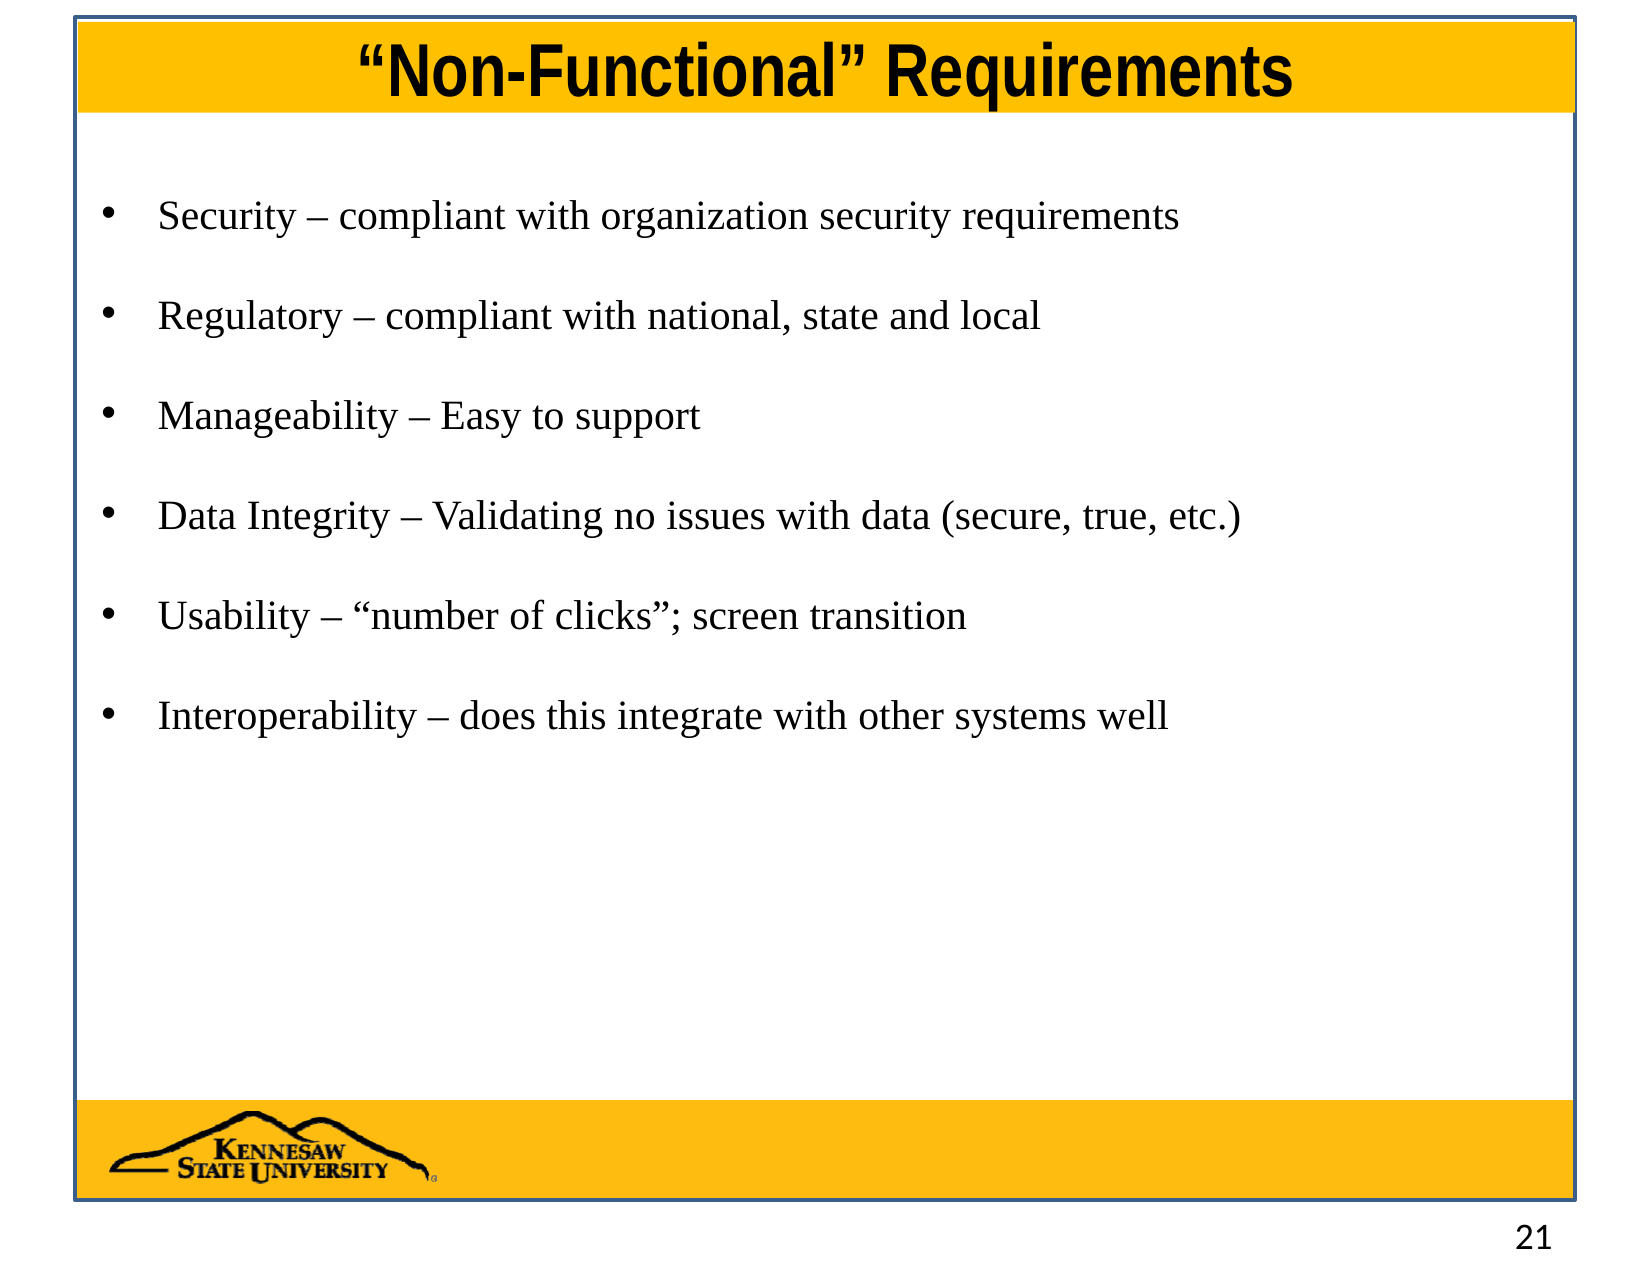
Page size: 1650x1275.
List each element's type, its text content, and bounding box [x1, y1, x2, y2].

title “Non-Functional” Requirements [77, 21, 1575, 113]
picture [108, 1111, 437, 1184]
list Security – compliant with organization security requirements Regulatory – compliant with national, state and local Manageability – Easy to support Data Integrity – Validating no issues with data (secure, true, etc.) Usability – “number of clicks”; screen transition Interoperability – does this integrate with other systems well [101, 187, 1552, 743]
